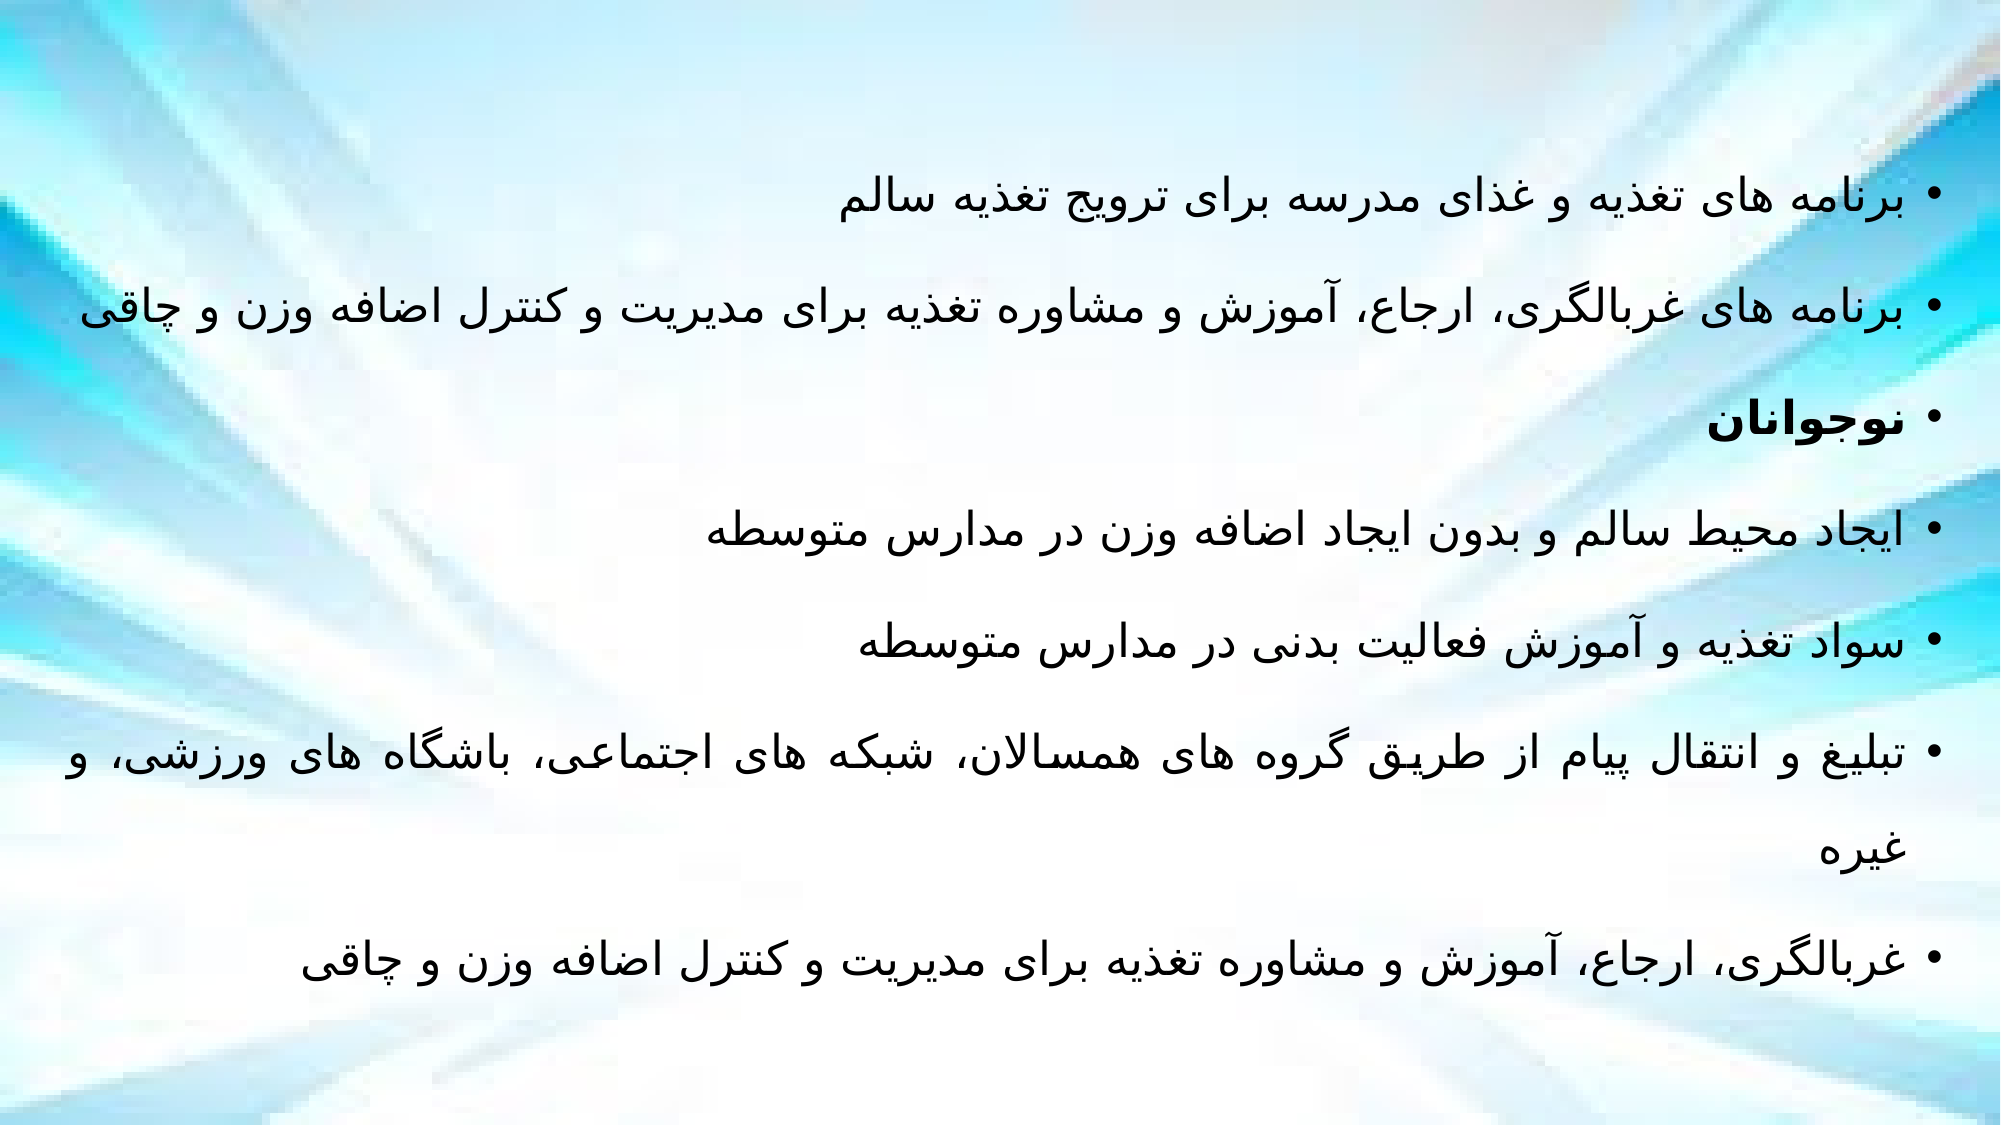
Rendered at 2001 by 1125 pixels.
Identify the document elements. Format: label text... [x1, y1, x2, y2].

list برنامه های تغذیه و غذای مدرسه برای ترویج تغذیه سالم برنامه های غربالگری، ارجاع، آموزش و مشاوره تغذیه برای مدیریت و کنترل اضافه وزن و چاقی نوجوانان ایجاد محیط سالم و بدون ایجاد اضافه وزن در مدارس متوسطه سواد تغذیه و آموزش فعالیت بدنی در مدارس متوسطه تبلیغ و انتقال پیام از طریق گروه های همسالان، شبکه های اجتماعی، باشگاه های ورزشی، و غیره غربالگری، ارجاع، آموزش و مشاوره تغذیه برای مدیریت و کنترل اضافه وزن و چاقی [48, 118, 1955, 1069]
picture [0, 0, 2001, 1125]
